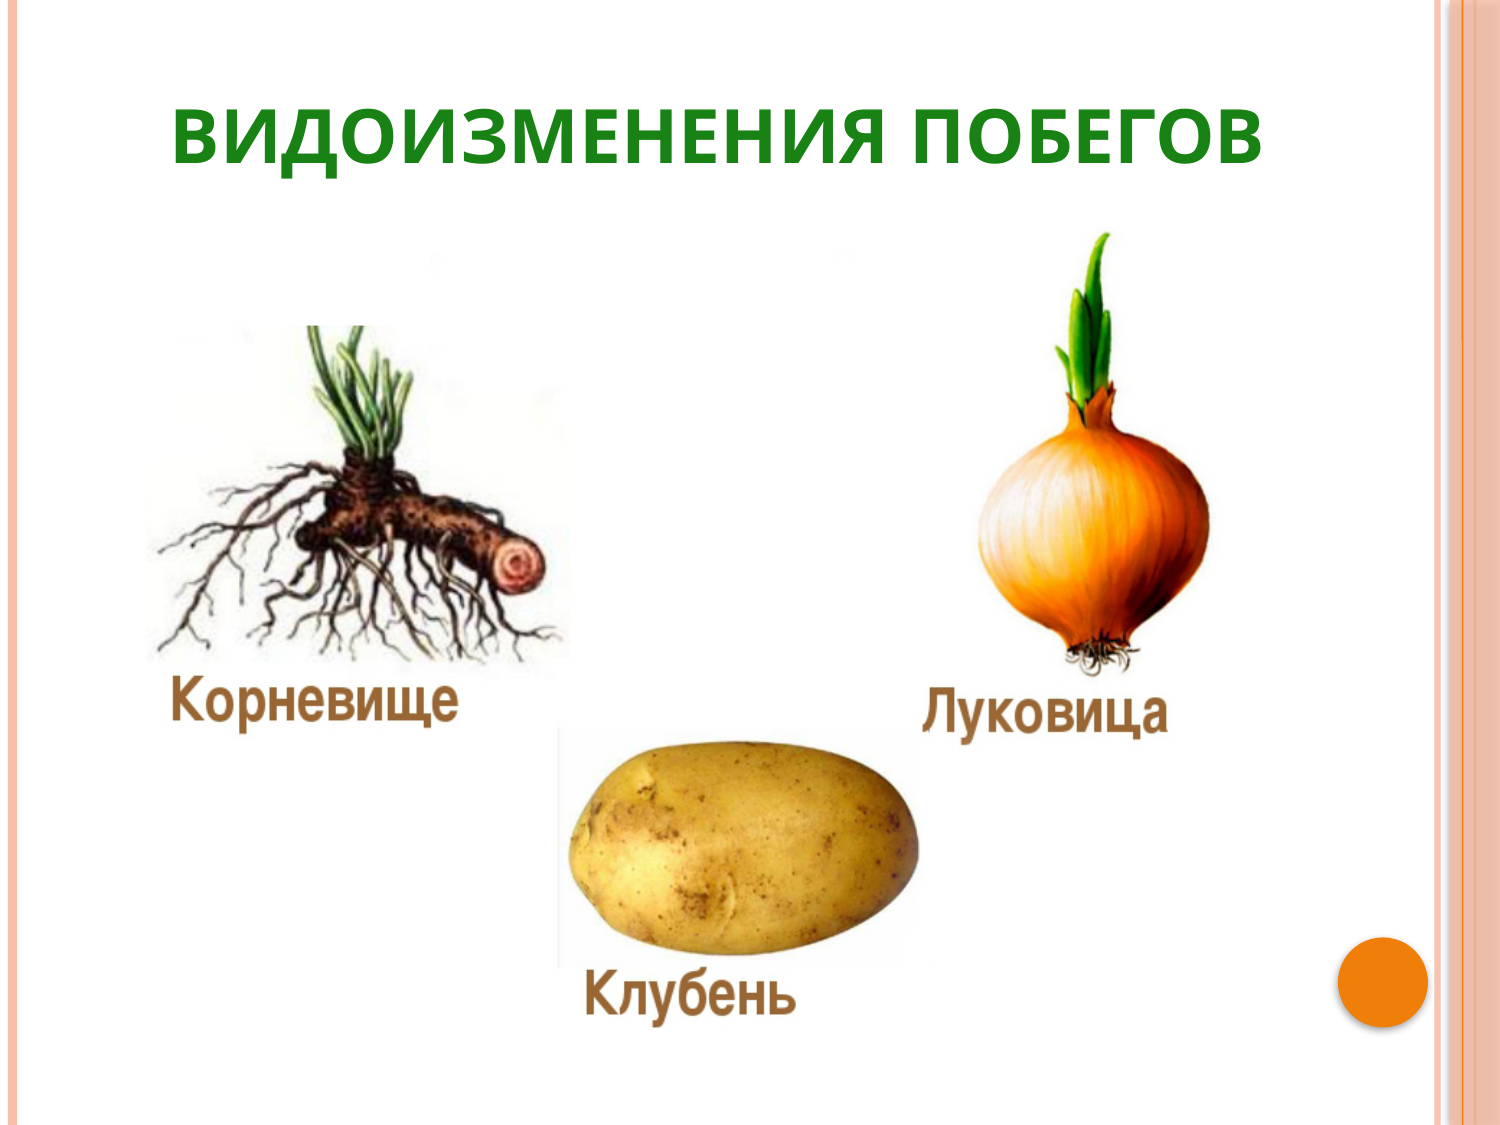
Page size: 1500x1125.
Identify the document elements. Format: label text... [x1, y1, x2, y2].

title Видоизменения побегов [105, 35, 1331, 186]
picture [140, 198, 1325, 1055]
